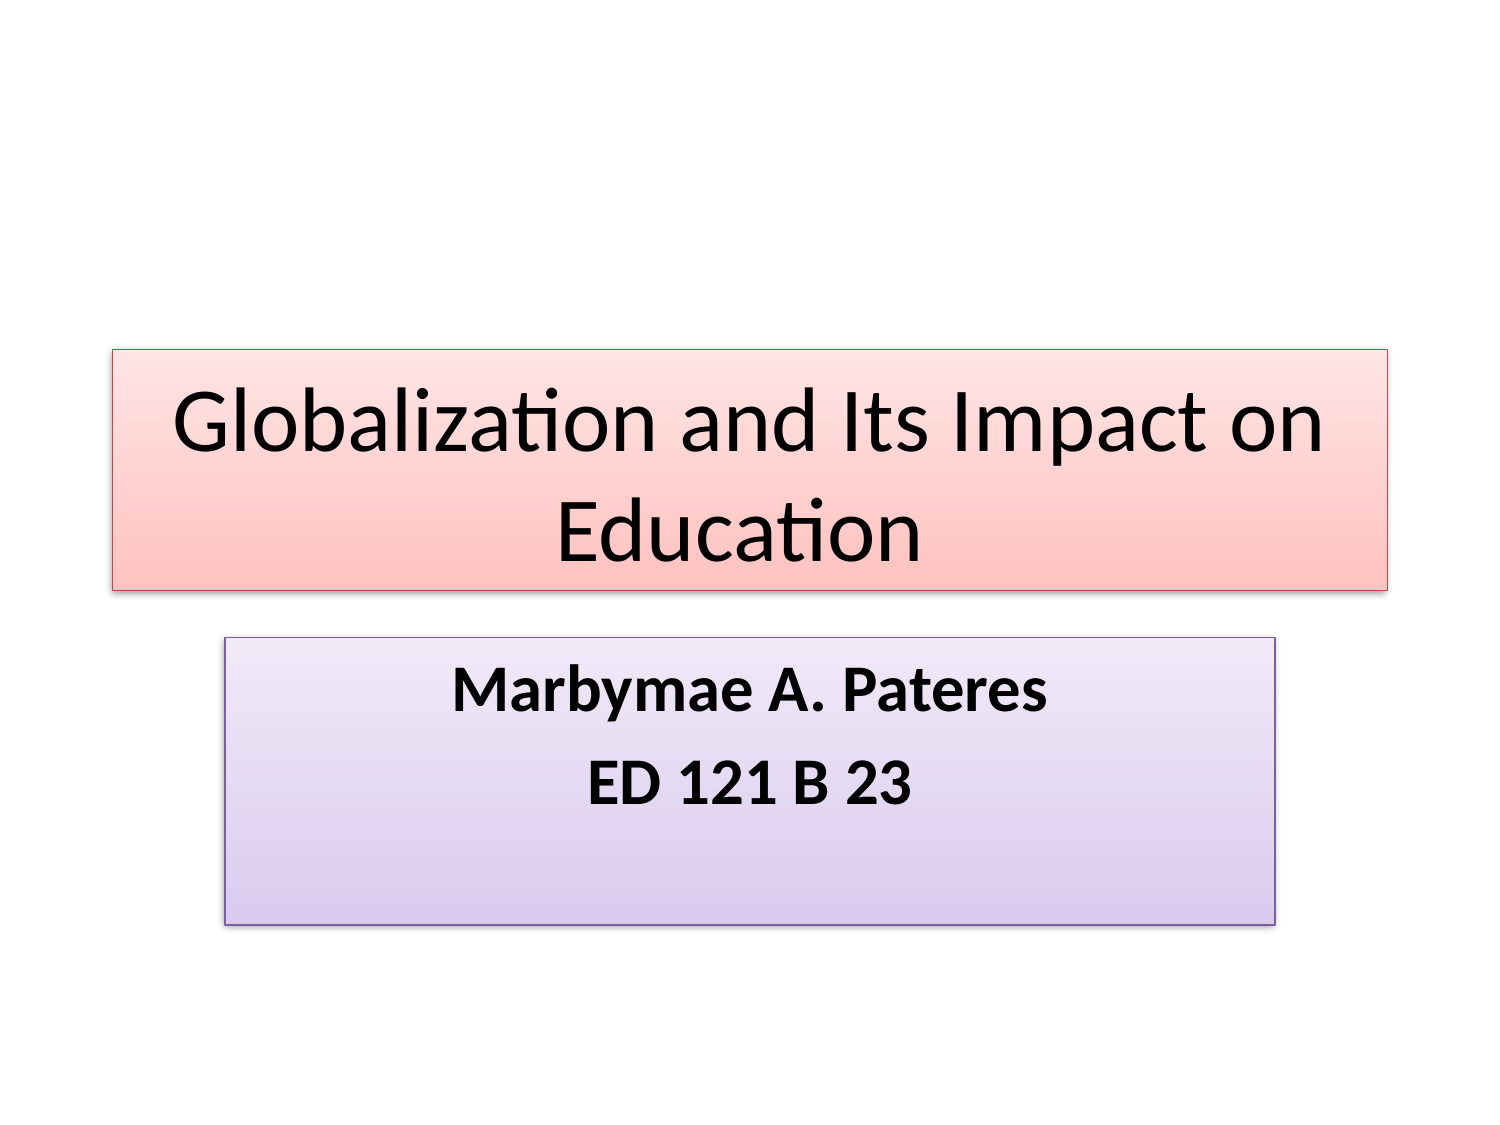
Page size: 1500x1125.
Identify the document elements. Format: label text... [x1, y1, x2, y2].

subtitle Marbymae A. Pateres ED 121 B 23 [224, 637, 1276, 926]
title Globalization and Its Impact on Education [112, 349, 1388, 591]
